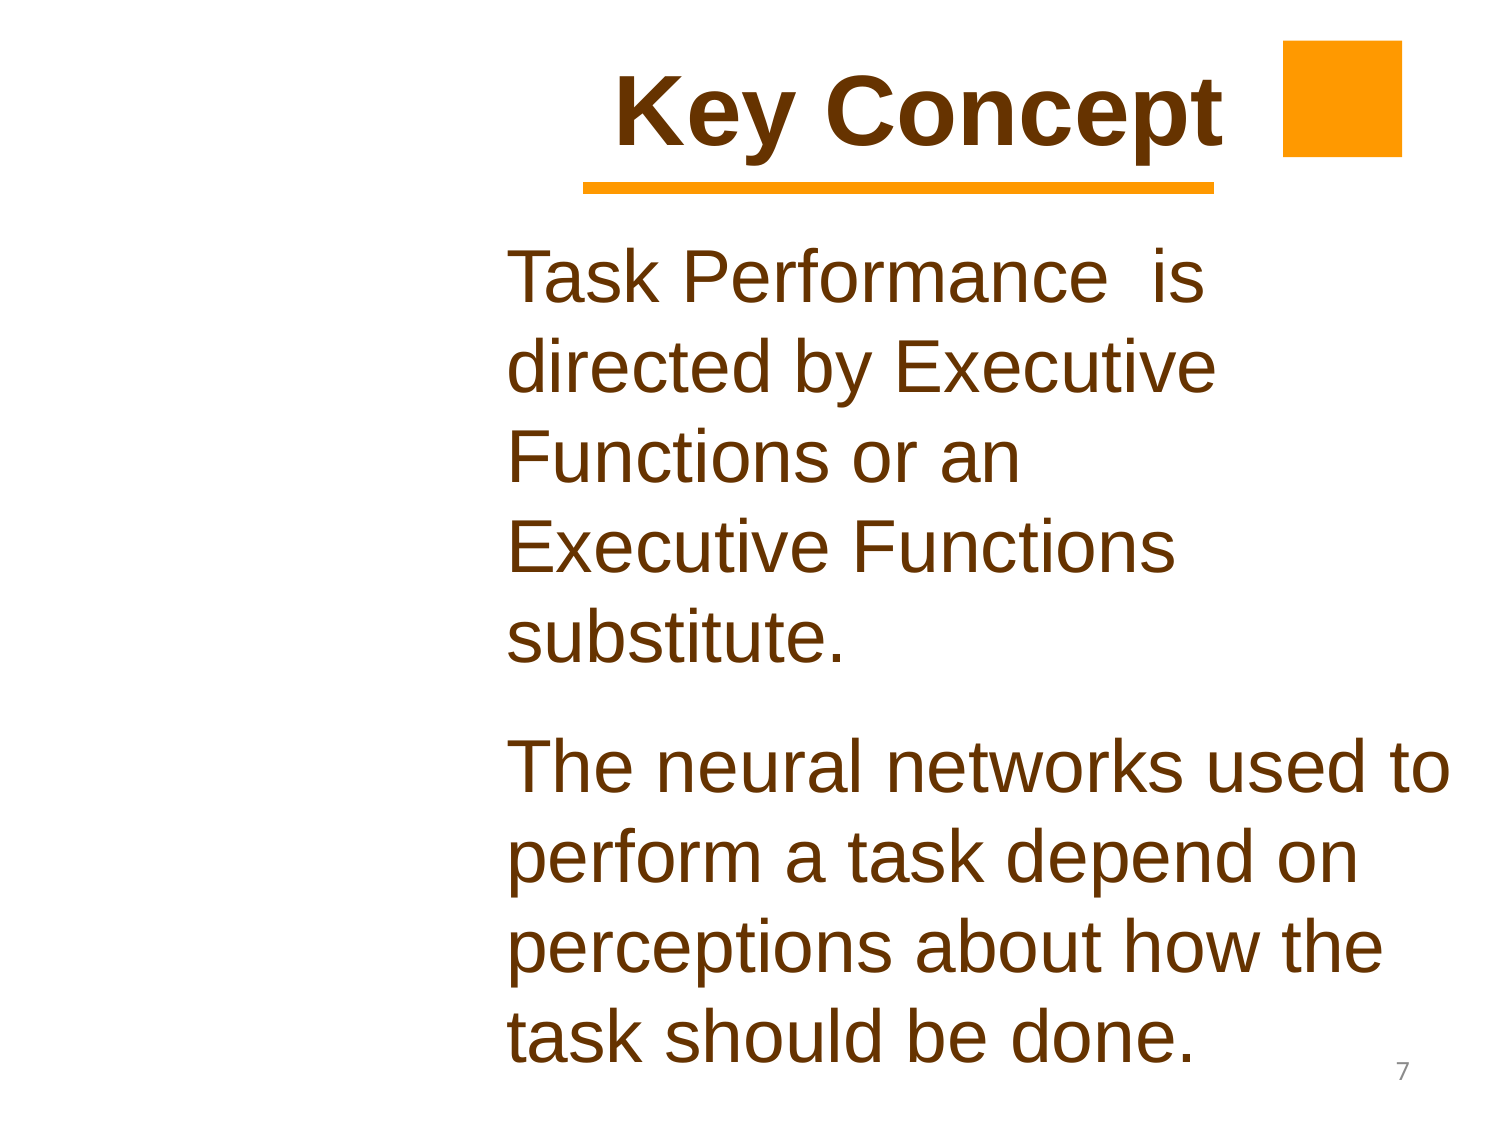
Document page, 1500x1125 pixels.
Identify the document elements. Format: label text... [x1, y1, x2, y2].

text_box [1281, 38, 1404, 159]
text_box Task Performance is directed by Executive Functions or an Executive Functions substitute. The neural networks used to perform a task depend on perceptions about how the task should be done. [491, 219, 1500, 1125]
text_box Key Concept [599, 38, 1240, 173]
